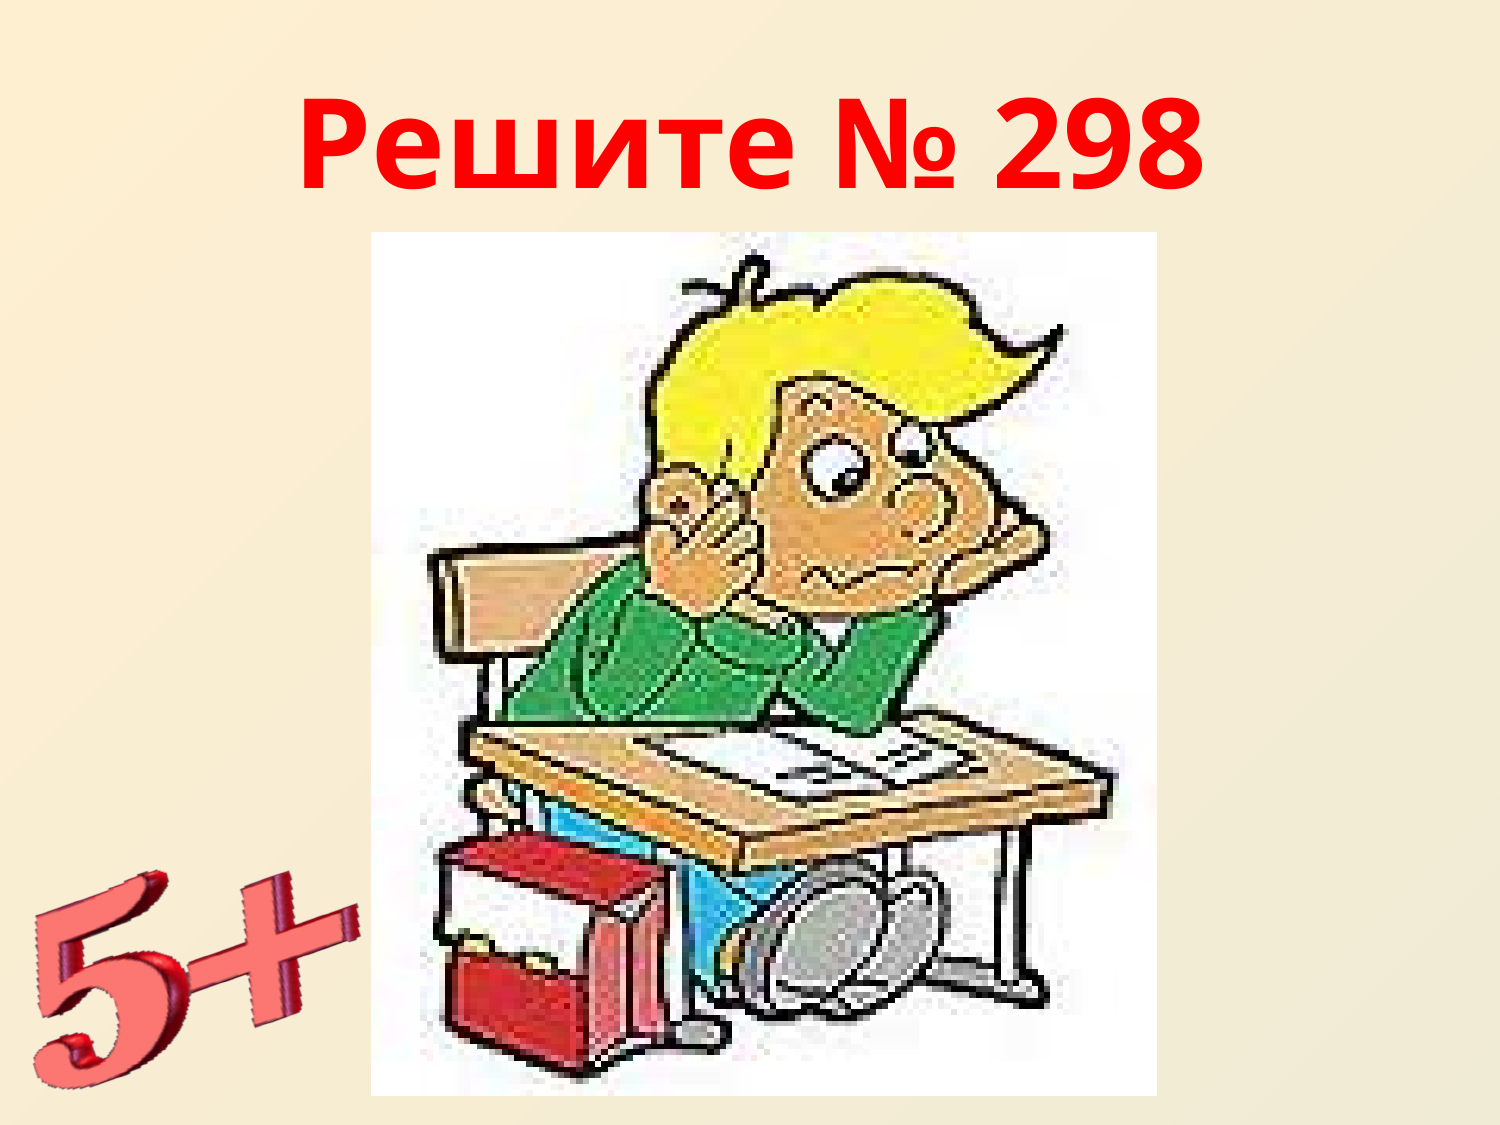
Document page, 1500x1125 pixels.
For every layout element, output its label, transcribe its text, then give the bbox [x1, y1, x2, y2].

picture [0, 232, 1157, 1125]
title Решите № 298 [75, 45, 1425, 233]
